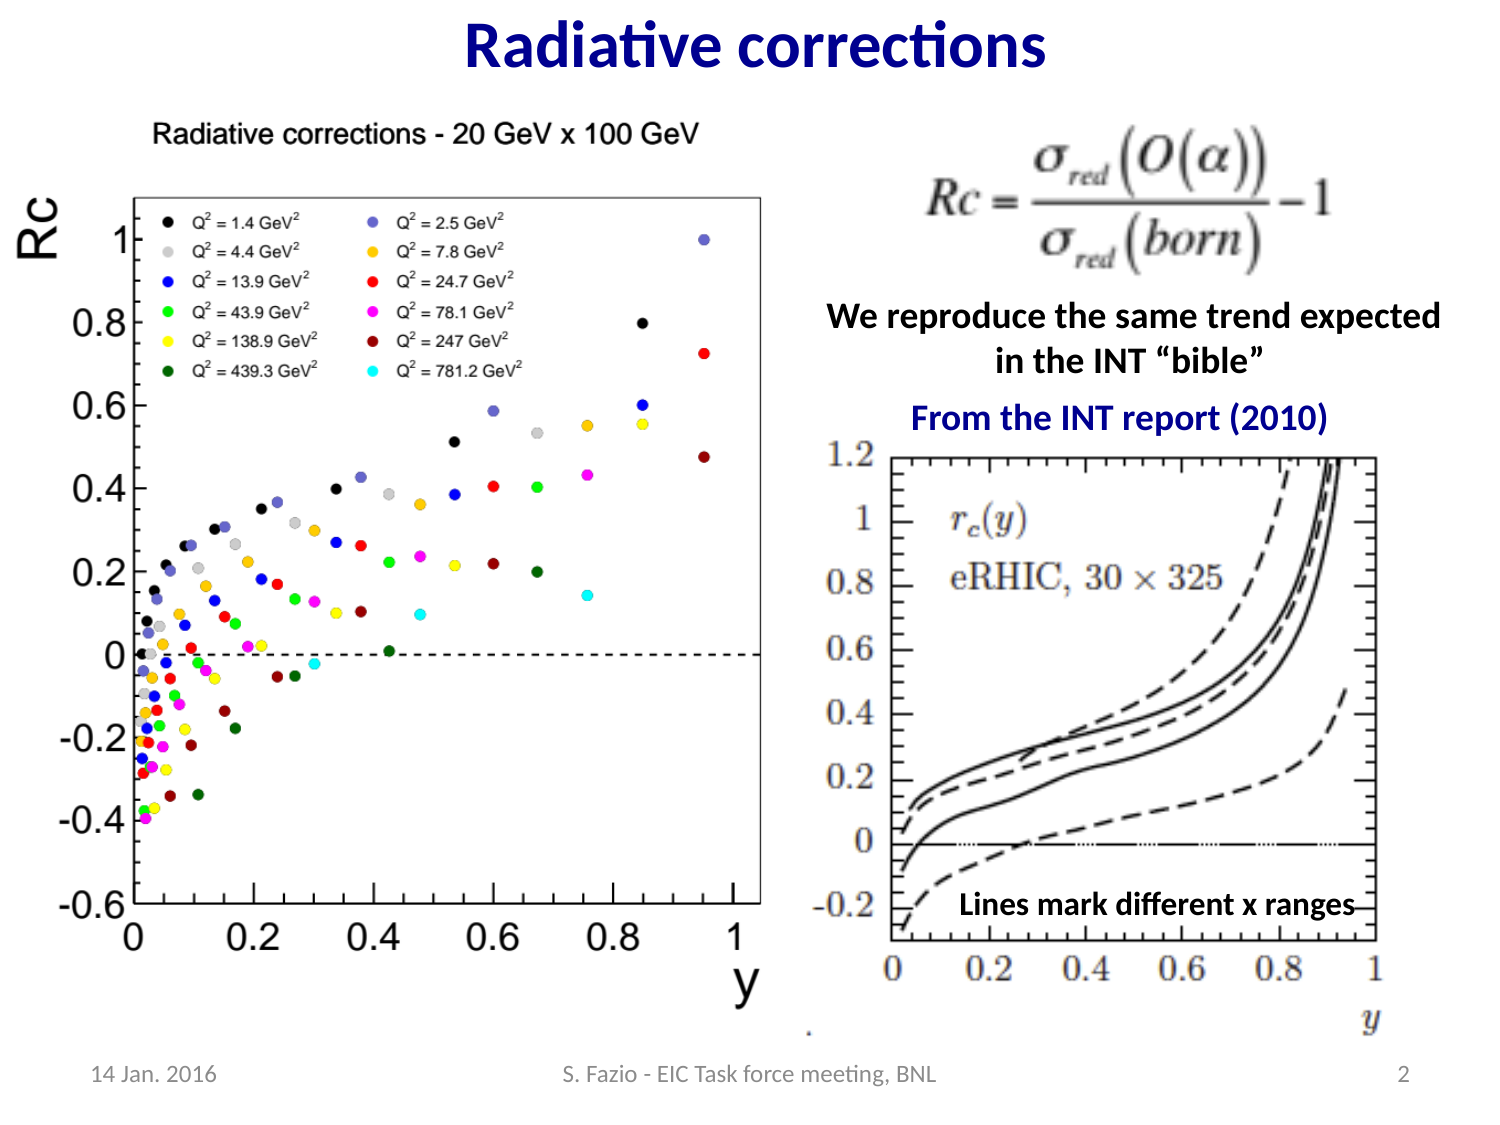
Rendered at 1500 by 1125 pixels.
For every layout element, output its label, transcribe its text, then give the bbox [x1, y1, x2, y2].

footer S. Fazio - EIC Task force meeting, BNL [512, 1051, 988, 1103]
slide_number 2 [1074, 1042, 1425, 1103]
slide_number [75, 1052, 425, 1103]
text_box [805, 385, 1401, 1043]
text_box We reproduce the same trend expected in the INT “bible” [846, 283, 1463, 389]
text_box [918, 113, 1336, 280]
picture [9, 104, 842, 1043]
text_box Radiative corrections [450, 0, 1063, 89]
